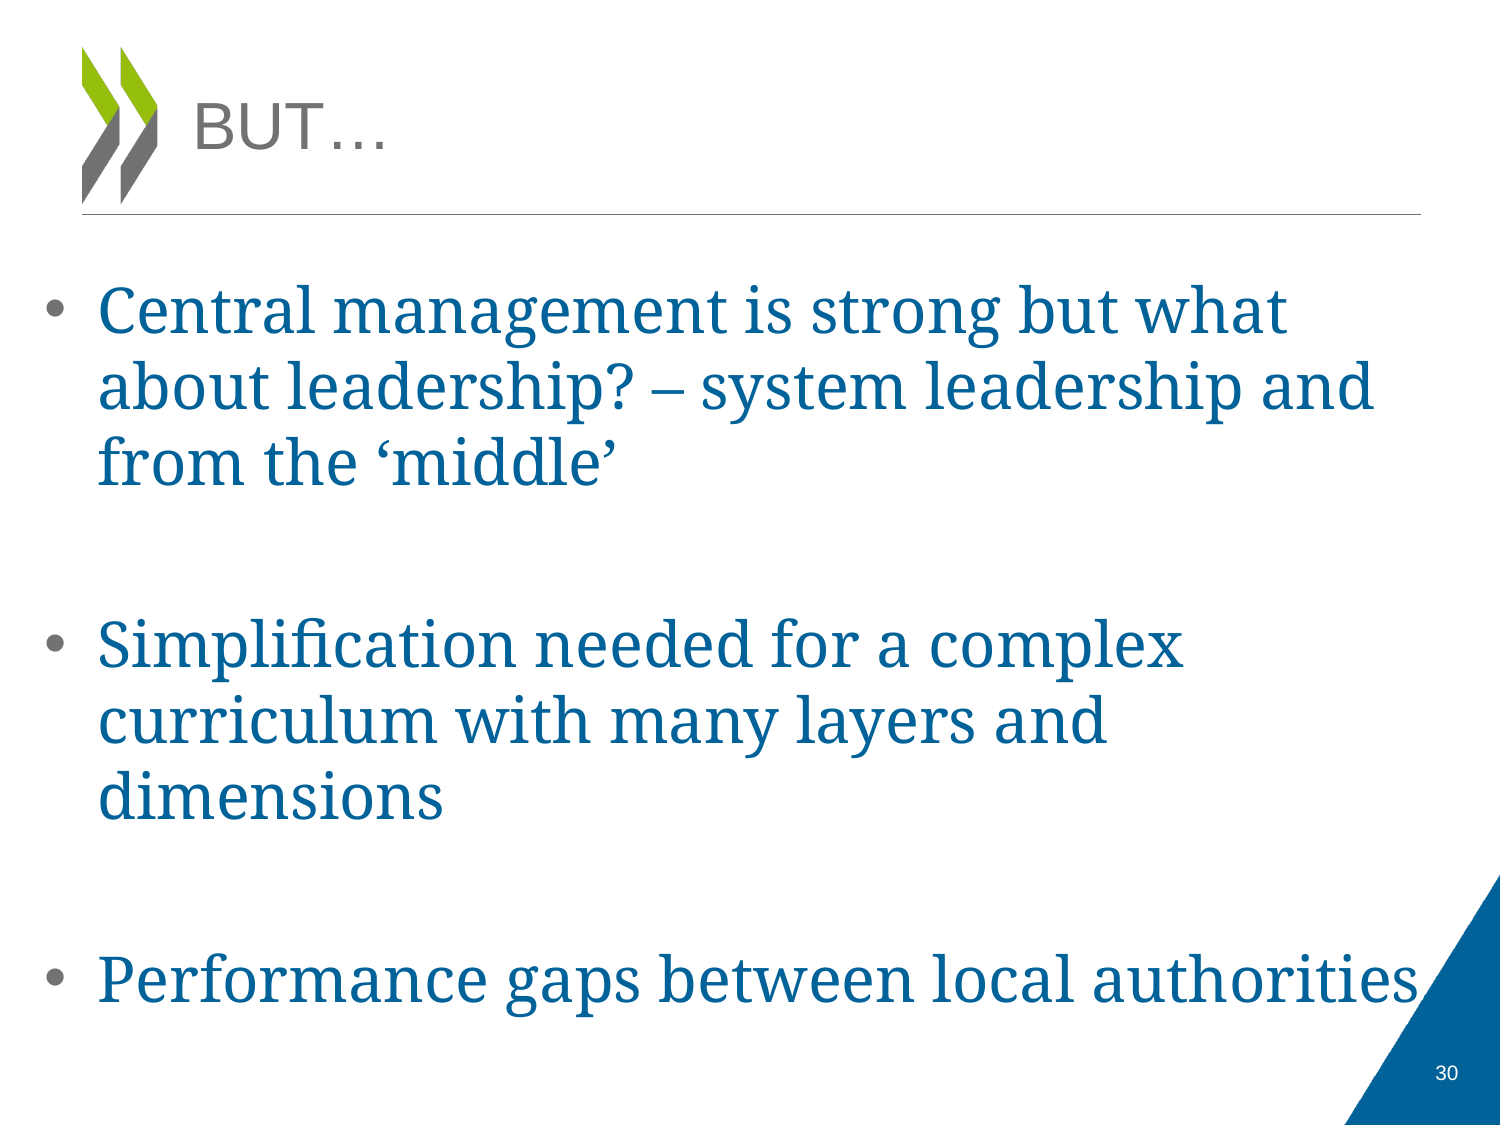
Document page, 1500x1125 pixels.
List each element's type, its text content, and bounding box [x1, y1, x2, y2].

list Central management is strong but what about leadership? – system leadership and from the ‘middle’ Simplification needed for a complex curriculum with many layers and dimensions Performance gaps between local authorities. [29, 262, 1459, 1094]
picture [1344, 874, 1500, 1125]
title BUT… [177, 38, 1394, 207]
slide_number 30 [1417, 1051, 1474, 1092]
